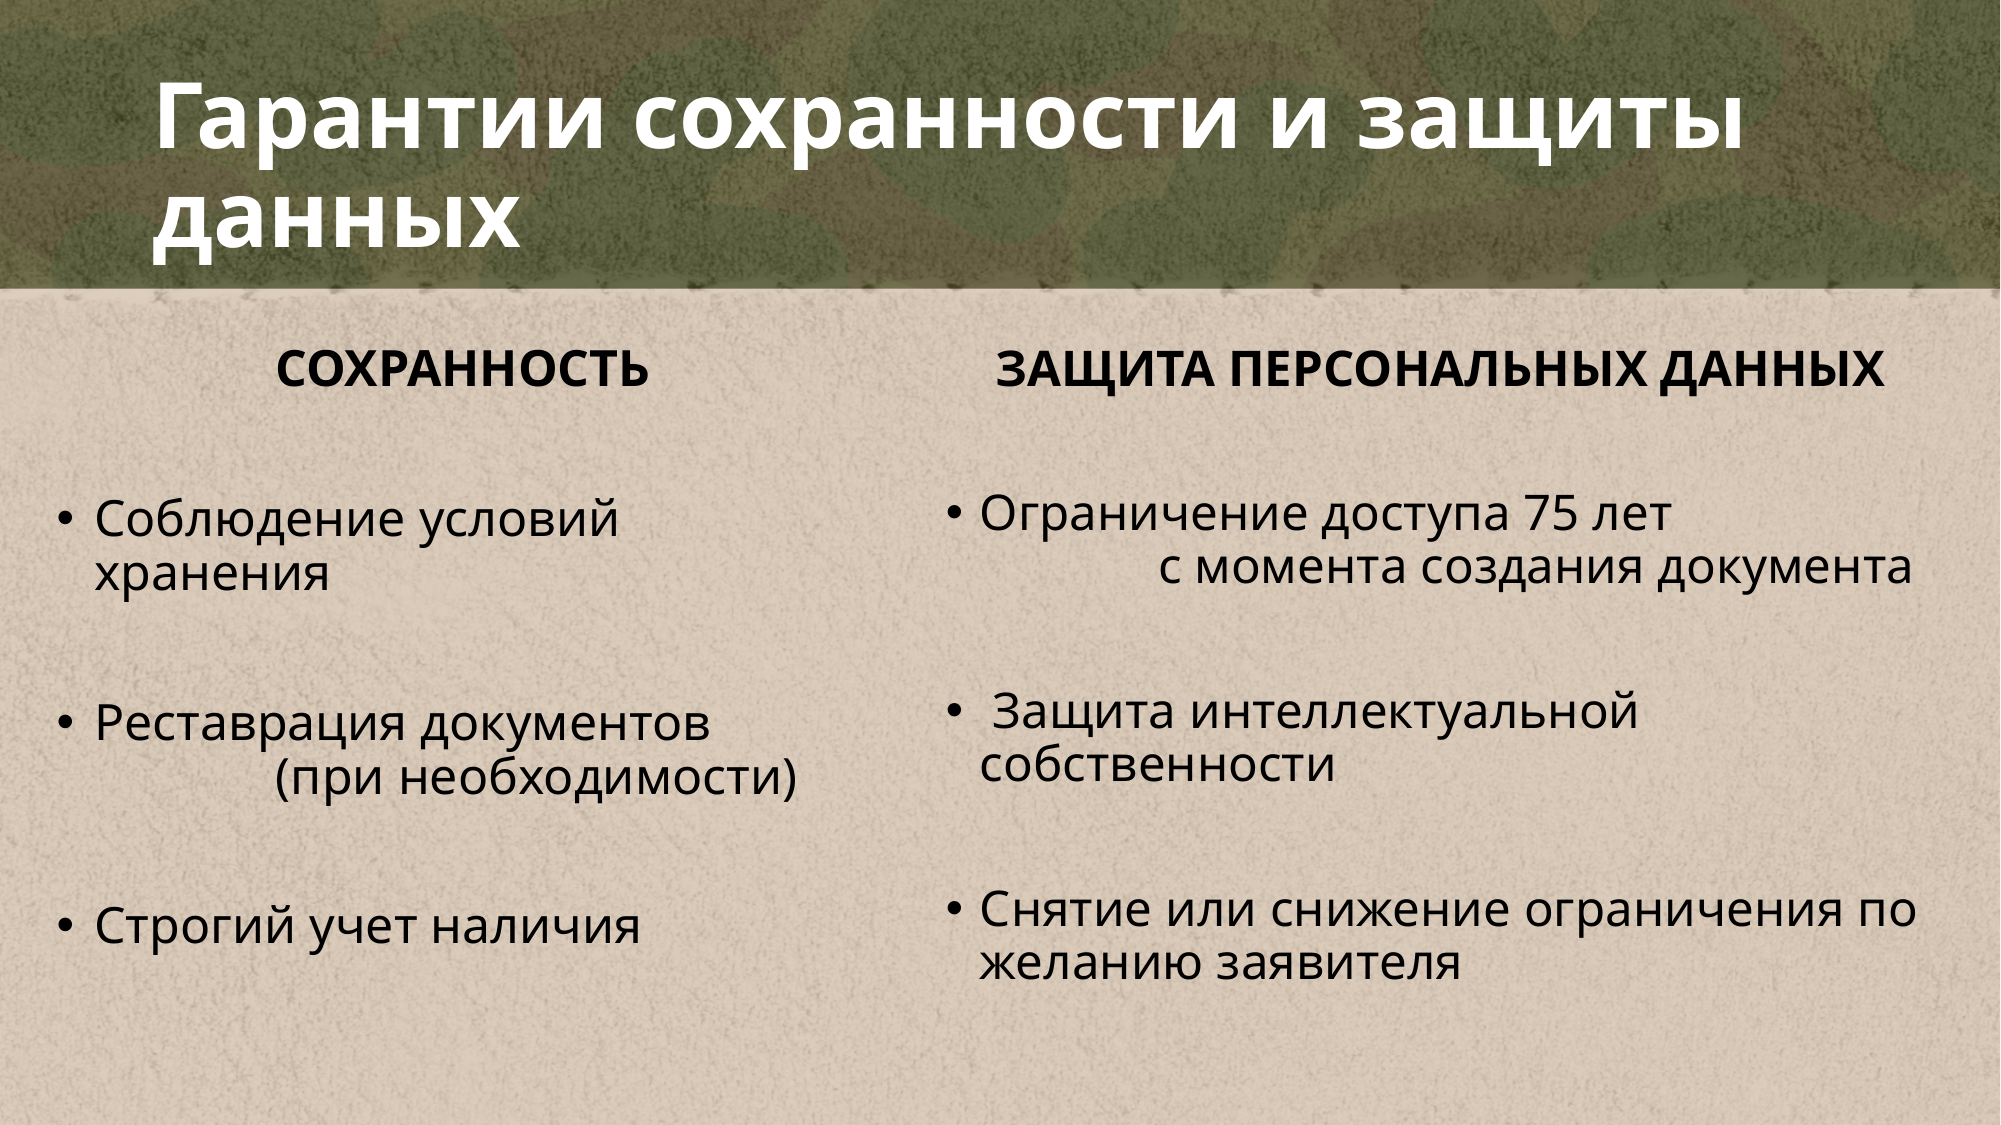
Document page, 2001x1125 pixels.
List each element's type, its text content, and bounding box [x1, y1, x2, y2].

picture [0, 0, 2001, 1125]
text_box ЗАЩИТА ПЕРСОНАЛЬНЫХ ДАННЫХ Ограничение доступа 75 лет с момента создания документа Защита интеллектуальной собственности Снятие или снижение ограничения по желанию заявителя [930, 336, 1950, 1051]
title Гарантии сохранности и защиты данных [137, 59, 1863, 278]
list СОХРАННОСТЬ Соблюдение условий хранения Реставрация документов (при необходимости) Строгий учет наличия [41, 336, 885, 1051]
